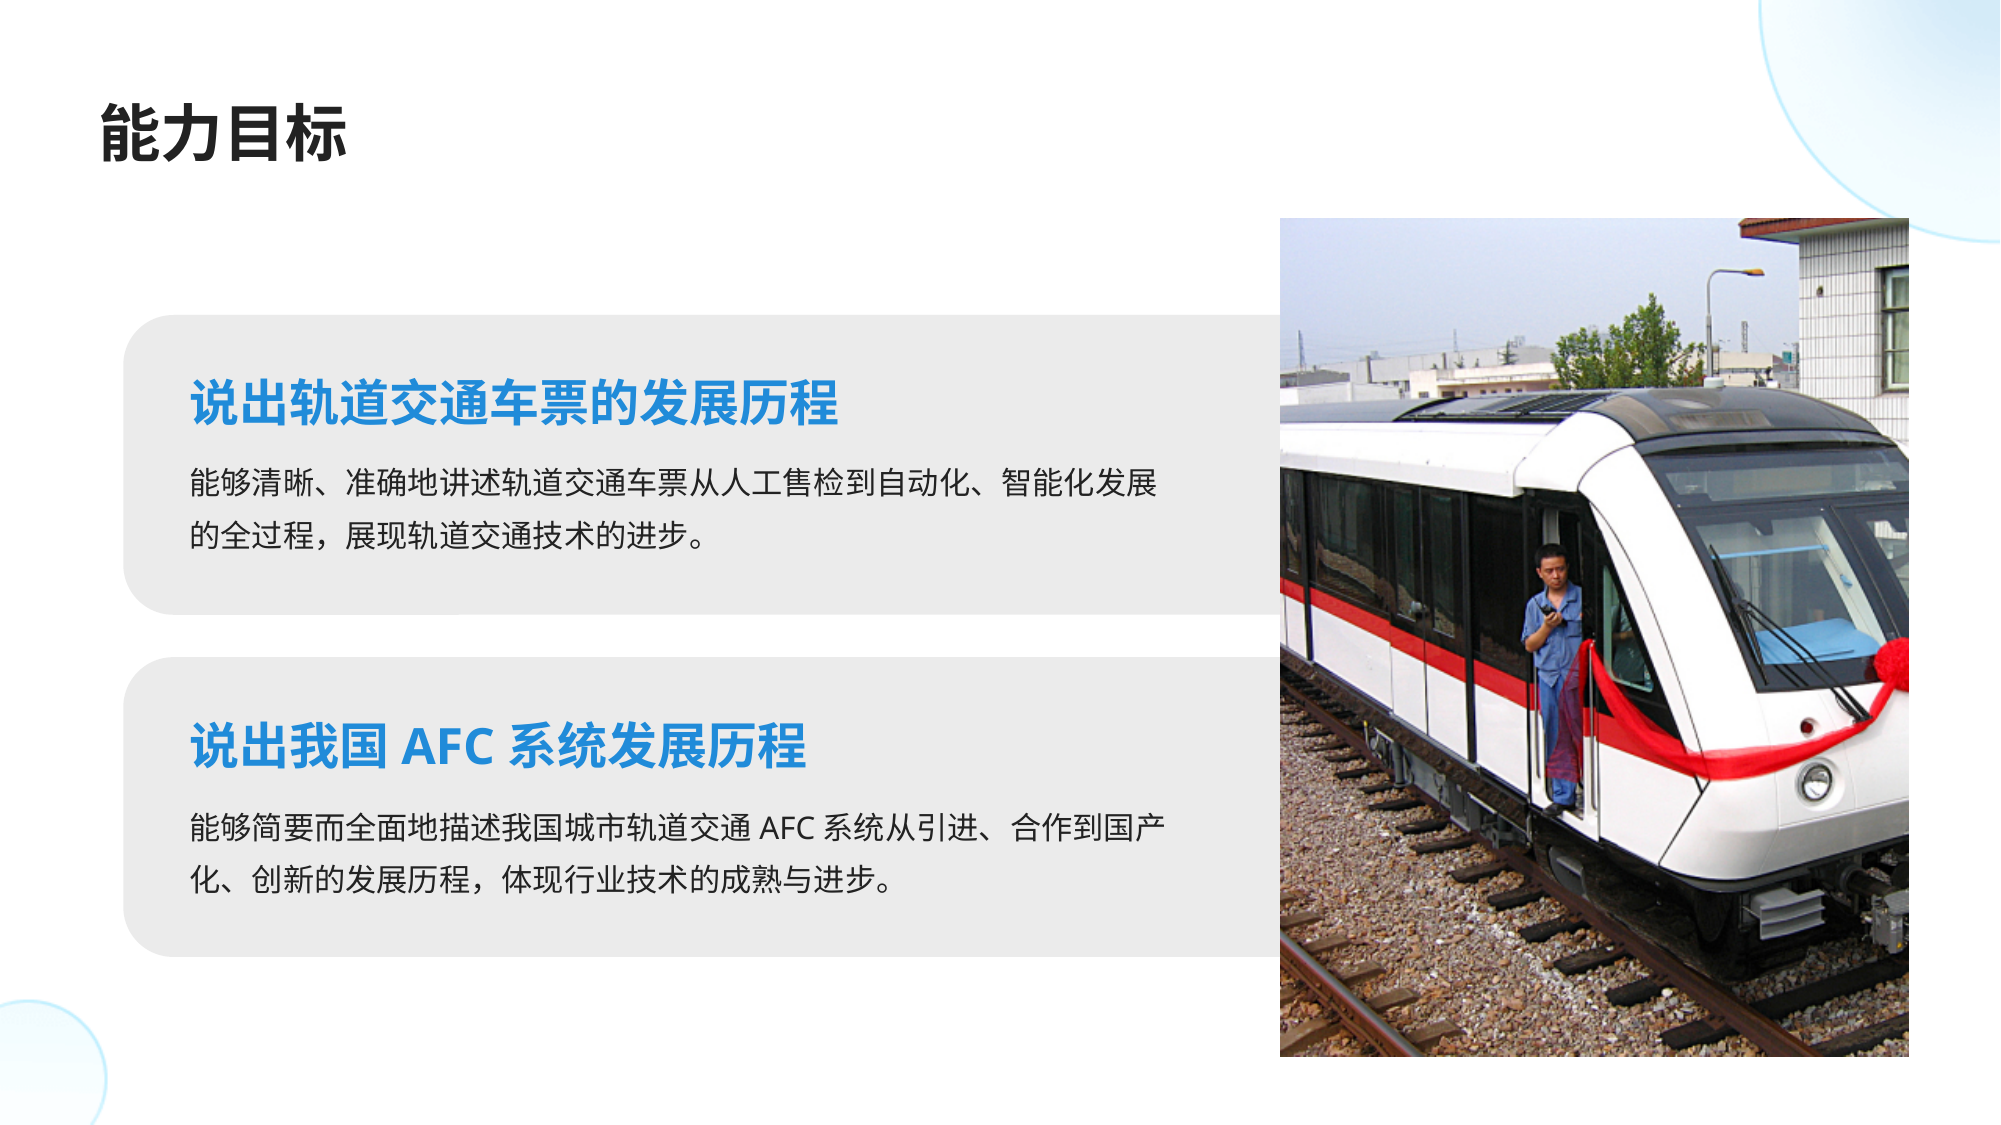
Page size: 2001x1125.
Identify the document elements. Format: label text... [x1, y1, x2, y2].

text_box 说出轨道交通车票的发展历程 [169, 342, 1193, 428]
text_box [123, 657, 1274, 957]
text_box 说出我国AFC系统发展历程 [169, 686, 1193, 773]
picture [0, 0, 2001, 1125]
text_box 能力目标 [78, 43, 1922, 189]
text_box [123, 314, 1274, 615]
text_box 能够清晰、准确地讲述轨道交通车票从人工售检到自动化、智能化发展的全过程，展现轨道交通技术的进步。 [169, 428, 1193, 584]
text_box 能够简要而全面地描述我国城市轨道交通AFC系统从引进、合作到国产化、创新的发展历程，体现行业技术的成熟与进步。 [169, 773, 1193, 927]
